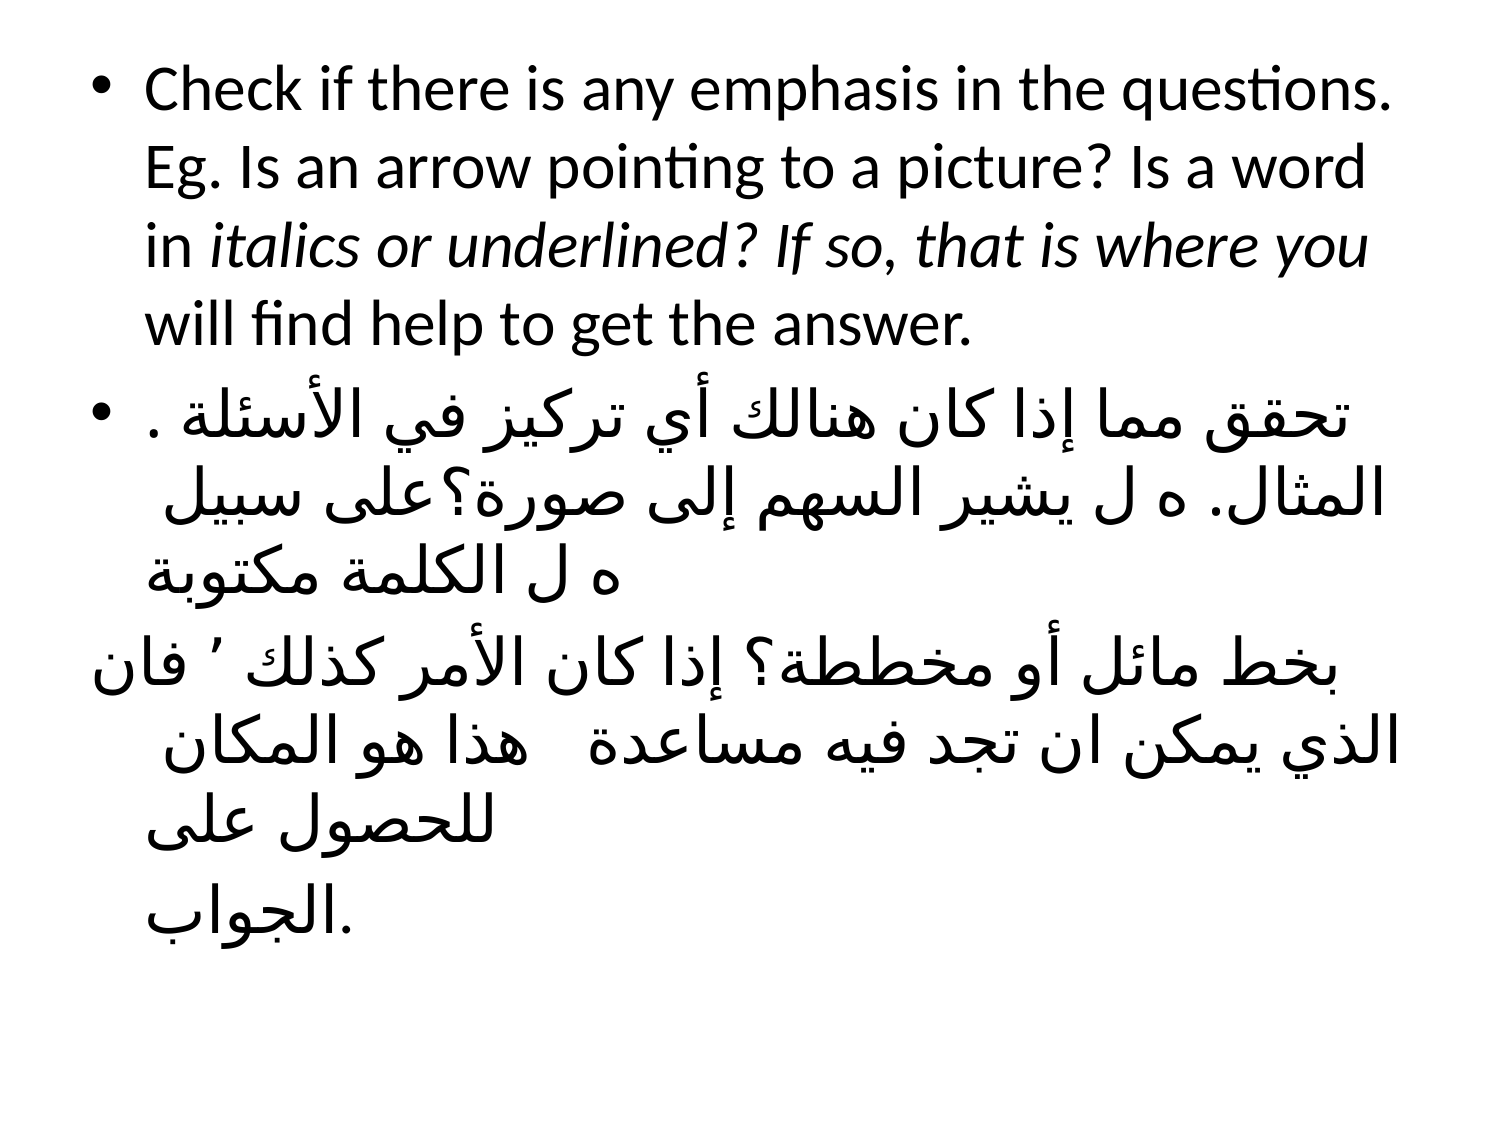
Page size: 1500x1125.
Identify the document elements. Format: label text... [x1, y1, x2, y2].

list Check if there is any emphasis in the questions. Eg. Is an arrow pointing to a picture? Is a word in italics or underlined? If so, that is where you will find help to get the answer. تحقق مما إذا كان هنالك أي تركيز في الأسئلة . على سبيل المثال. ه ل يشير السهم إلى صورة؟ ه ل الكلمة مكتوبة بخط مائل أو مخططة؟ إذا كان الأمر كذلك ٬ فان هذا هو المكان الذي يمكن ان تجد فيه مساعدة للحصول على الجواب. [75, 37, 1425, 1005]
